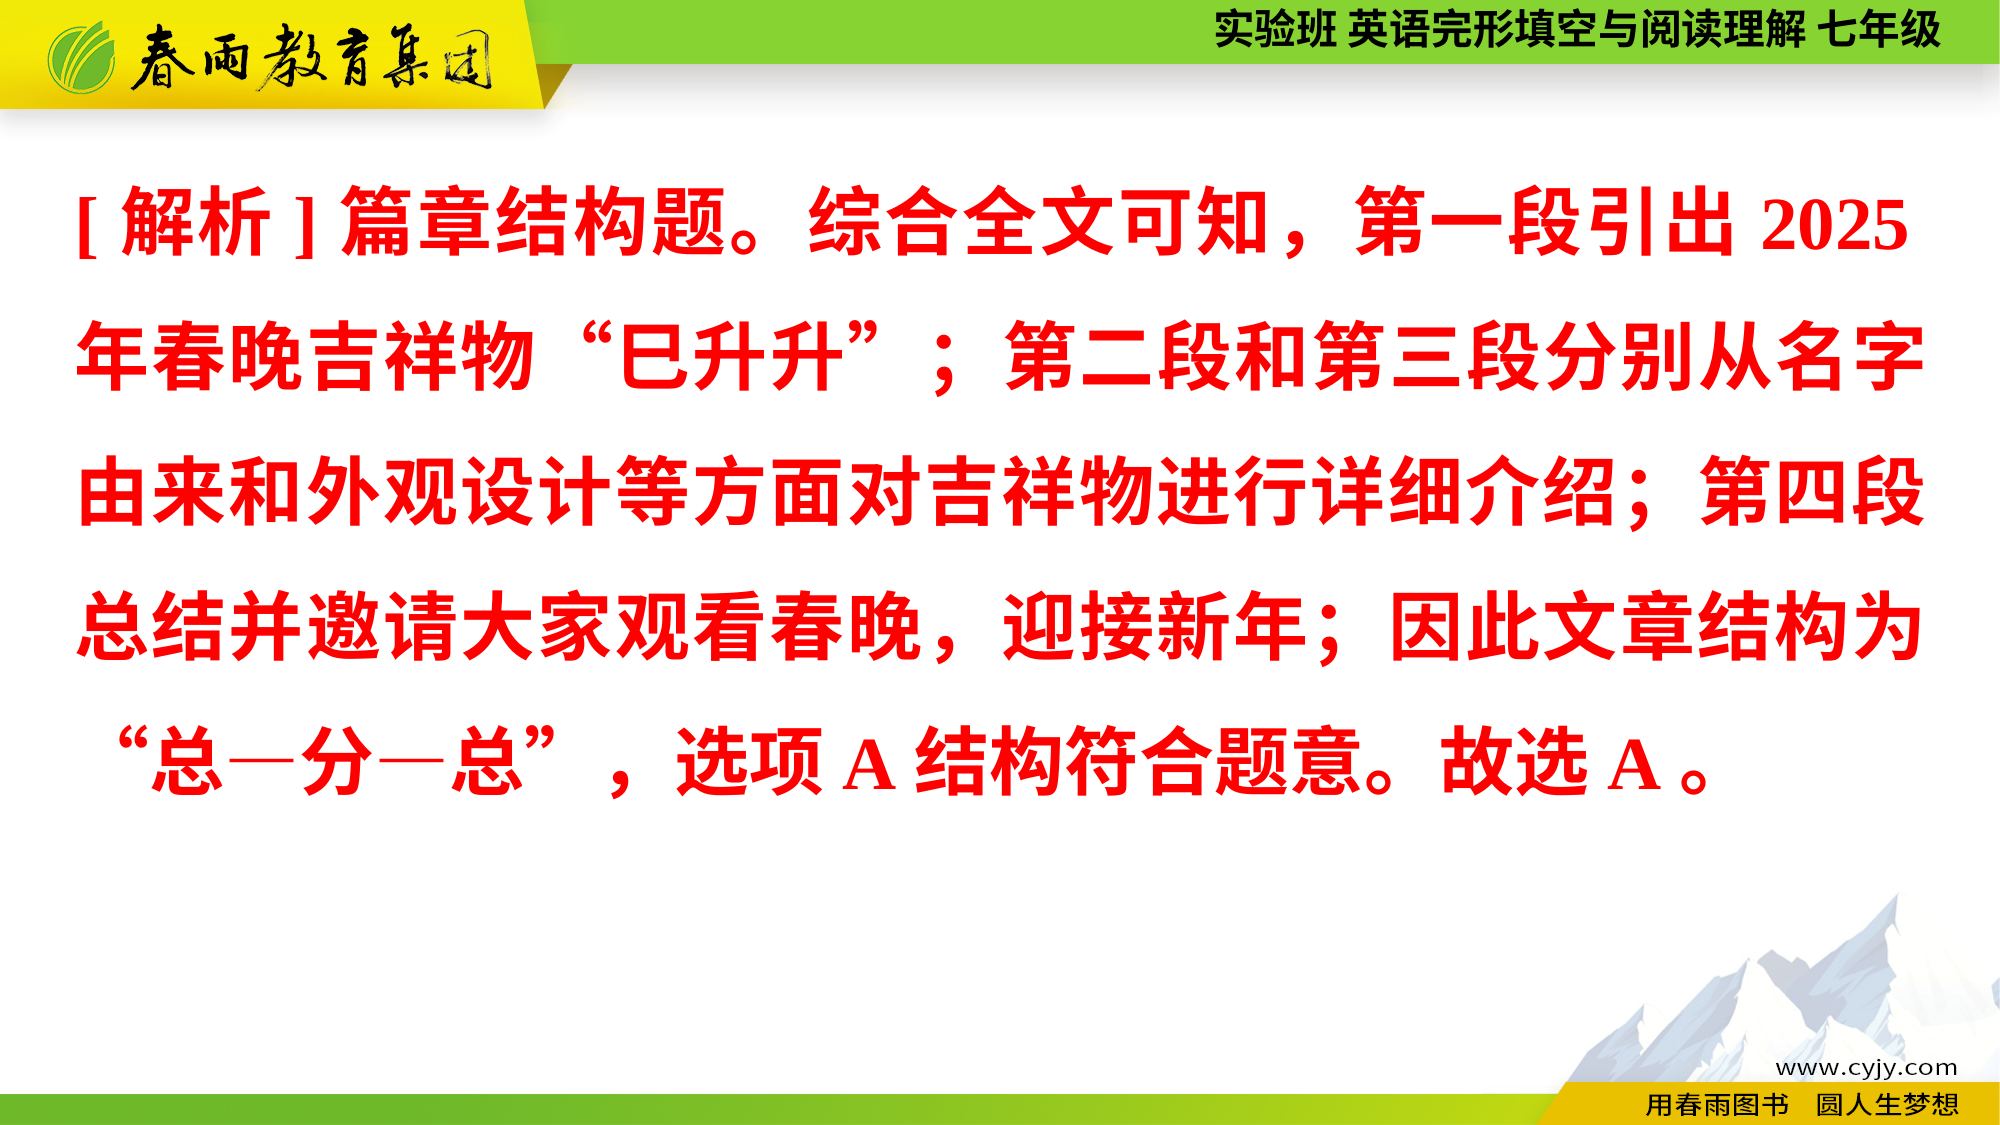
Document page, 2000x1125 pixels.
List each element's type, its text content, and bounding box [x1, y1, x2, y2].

list [解析]篇章结构题。综合全文可知，第一段引出2025年春晚吉祥物“巳升升”；第二段和第三段分别从名字由来和外观设计等方面对吉祥物进行详细介绍；第四段总结并邀请大家观看春晚，迎接新年；因此文章结构为“总—分—总”，选项A结构符合题意。故选A。 [59, 122, 1944, 802]
picture [0, 0, 2000, 1125]
